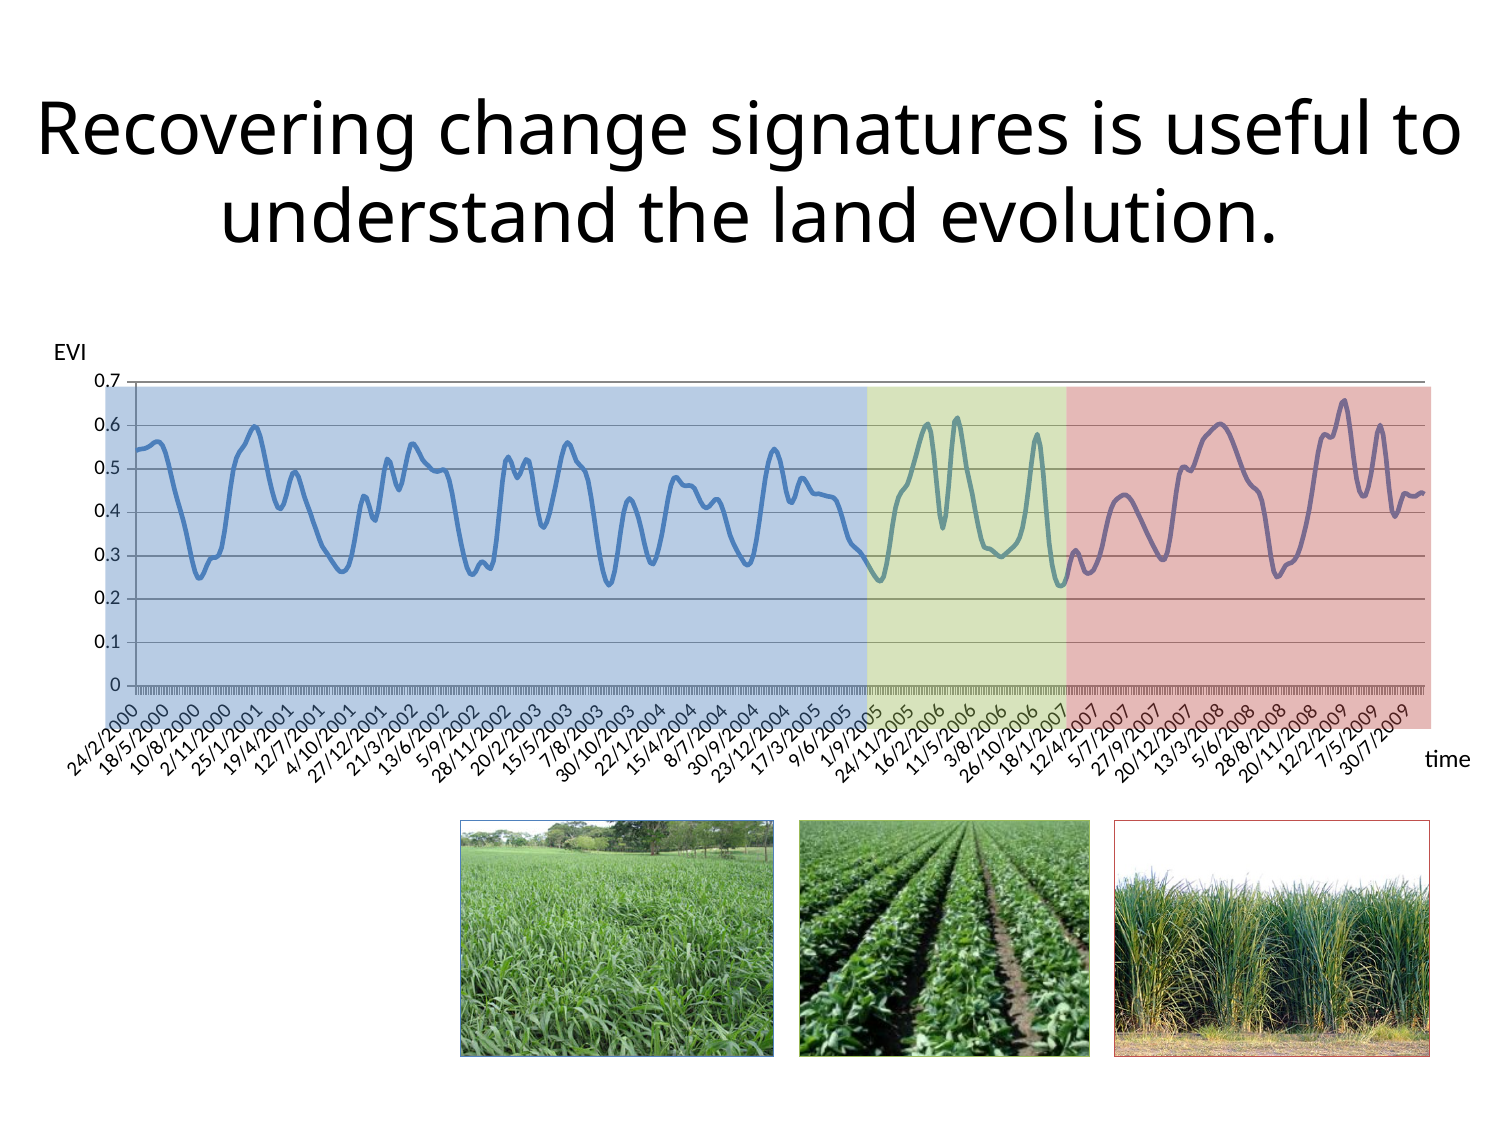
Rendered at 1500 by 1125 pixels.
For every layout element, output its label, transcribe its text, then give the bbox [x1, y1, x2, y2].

title Recovering change signatures is useful to understand the land evolution. [0, 45, 1500, 293]
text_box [34, 327, 1489, 798]
picture [1114, 820, 1430, 1057]
picture [460, 820, 774, 1057]
picture [798, 820, 1091, 1057]
